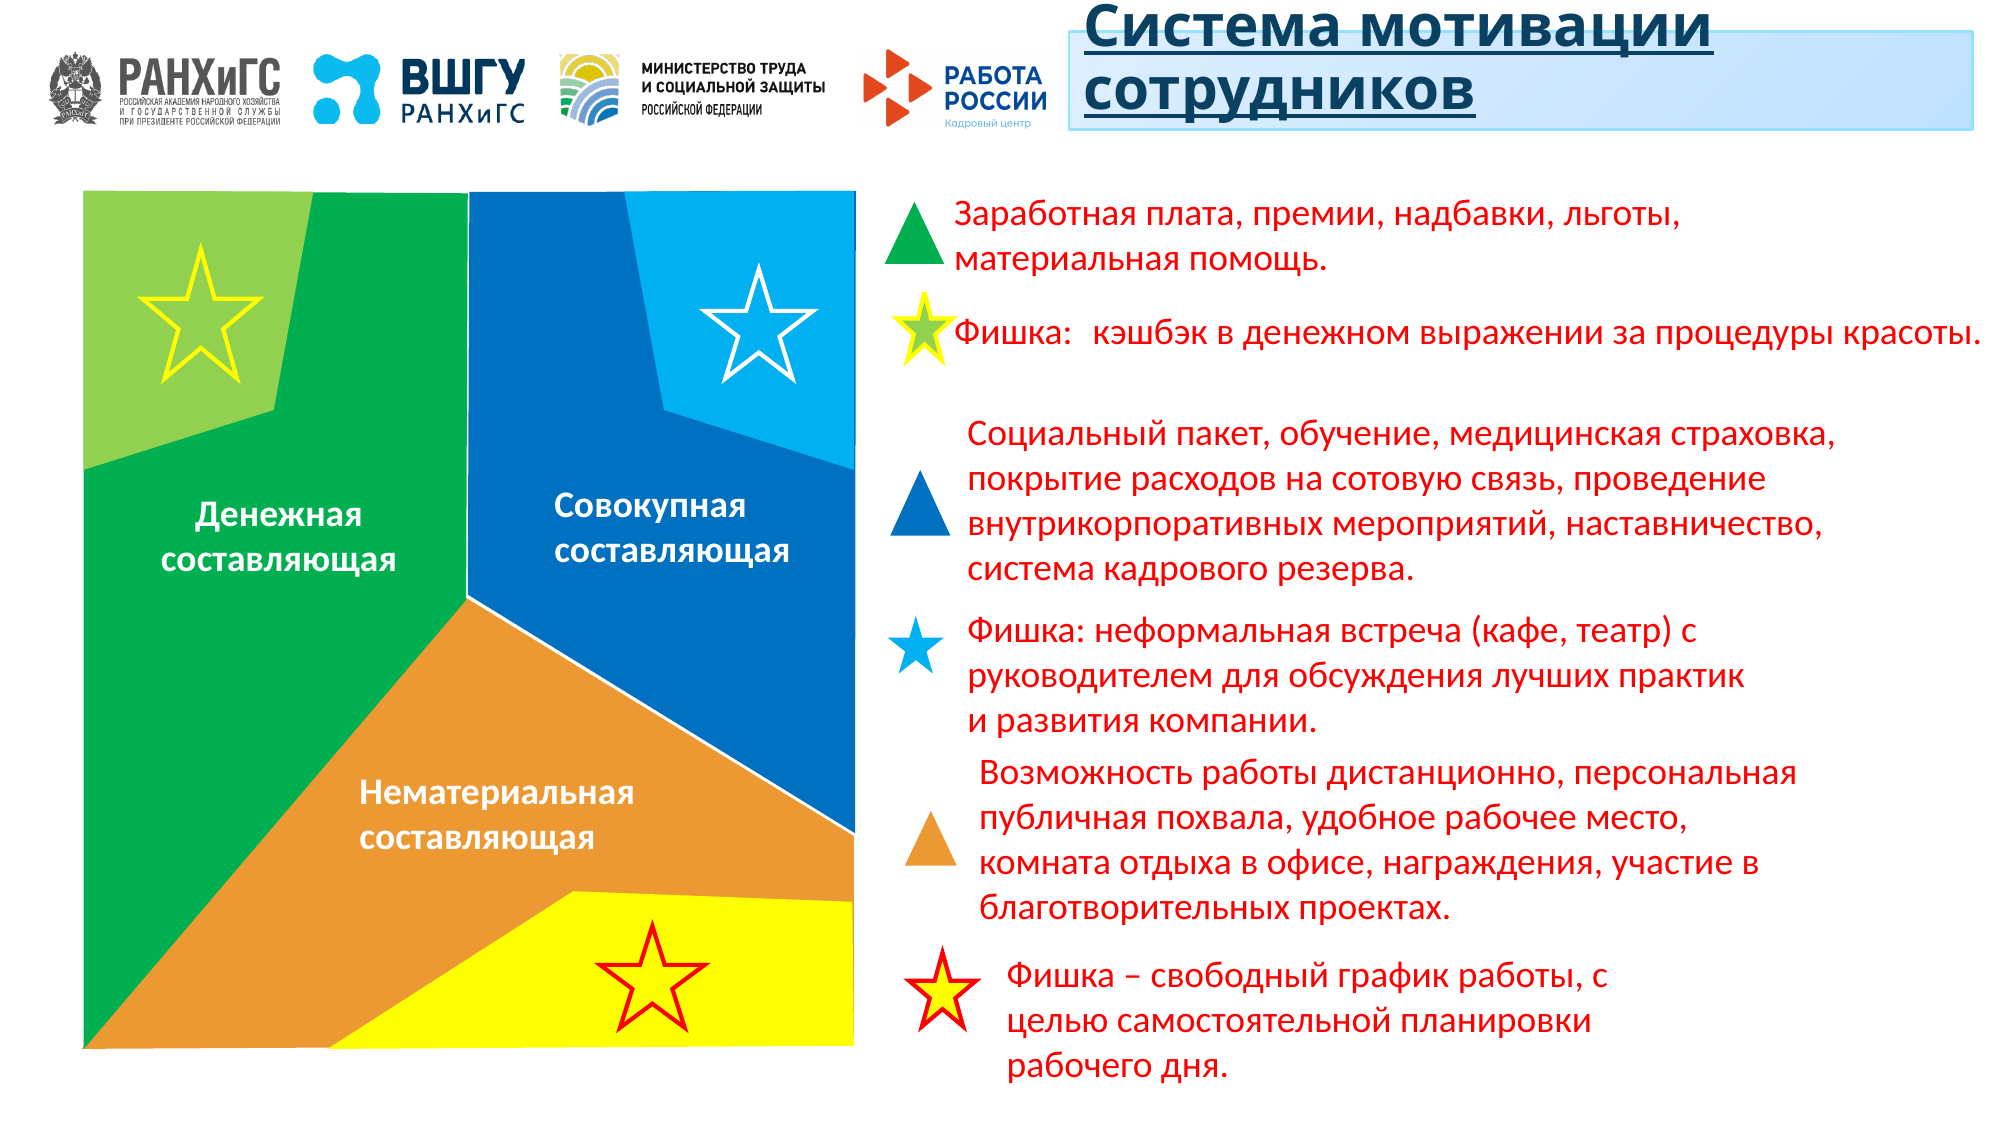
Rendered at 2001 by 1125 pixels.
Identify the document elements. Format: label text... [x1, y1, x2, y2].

text_box [903, 808, 959, 867]
text_box Фишка: [939, 299, 1077, 360]
text_box Совокупная составляющая [539, 472, 824, 578]
text_box [906, 948, 979, 1030]
text_box [323, 890, 855, 1050]
title Система мотивации сотрудников [1068, 31, 1973, 130]
text_box [82, 191, 469, 1052]
text_box [701, 265, 817, 382]
text_box [888, 467, 952, 537]
text_box Возможность работы дистанционно, персональная публичная похвала, удобное рабочее место, комната отдыха в офисе, награждения, участие в благотворительных проектах. [964, 739, 1821, 935]
text_box кэшбэк в денежном выражении за процедуры красоты. [1077, 299, 2000, 360]
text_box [48, 47, 1052, 130]
text_box [596, 922, 708, 1031]
text_box [878, 604, 954, 683]
text_box Нематериальная составляющая [344, 759, 705, 865]
text_box [82, 189, 315, 472]
text_box Социальный пакет, обучение, медицинская страховка, покрытие расходов на сотовую связь, проведение внутрикорпоративных мероприятий, наставничество, система кадрового резерва. [952, 400, 1908, 596]
text_box [884, 201, 939, 264]
text_box [86, 597, 855, 1050]
text_box Фишка: неформальная встреча (кафе, театр) с руководителем для обсуждения лучших практик и развития компании. [952, 597, 1783, 748]
text_box [893, 292, 956, 364]
text_box [622, 189, 855, 472]
text_box Фишка – свободный график работы, с целью самостоятельной планировки рабочего дня. [991, 942, 1632, 1093]
text_box [468, 189, 857, 835]
text_box [1167, 935, 1726, 987]
text_box Заработная плата, премии, надбавки, льготы, материальная помощь. [939, 180, 1746, 286]
text_box [139, 245, 263, 382]
text_box Денежная составляющая [119, 494, 439, 618]
